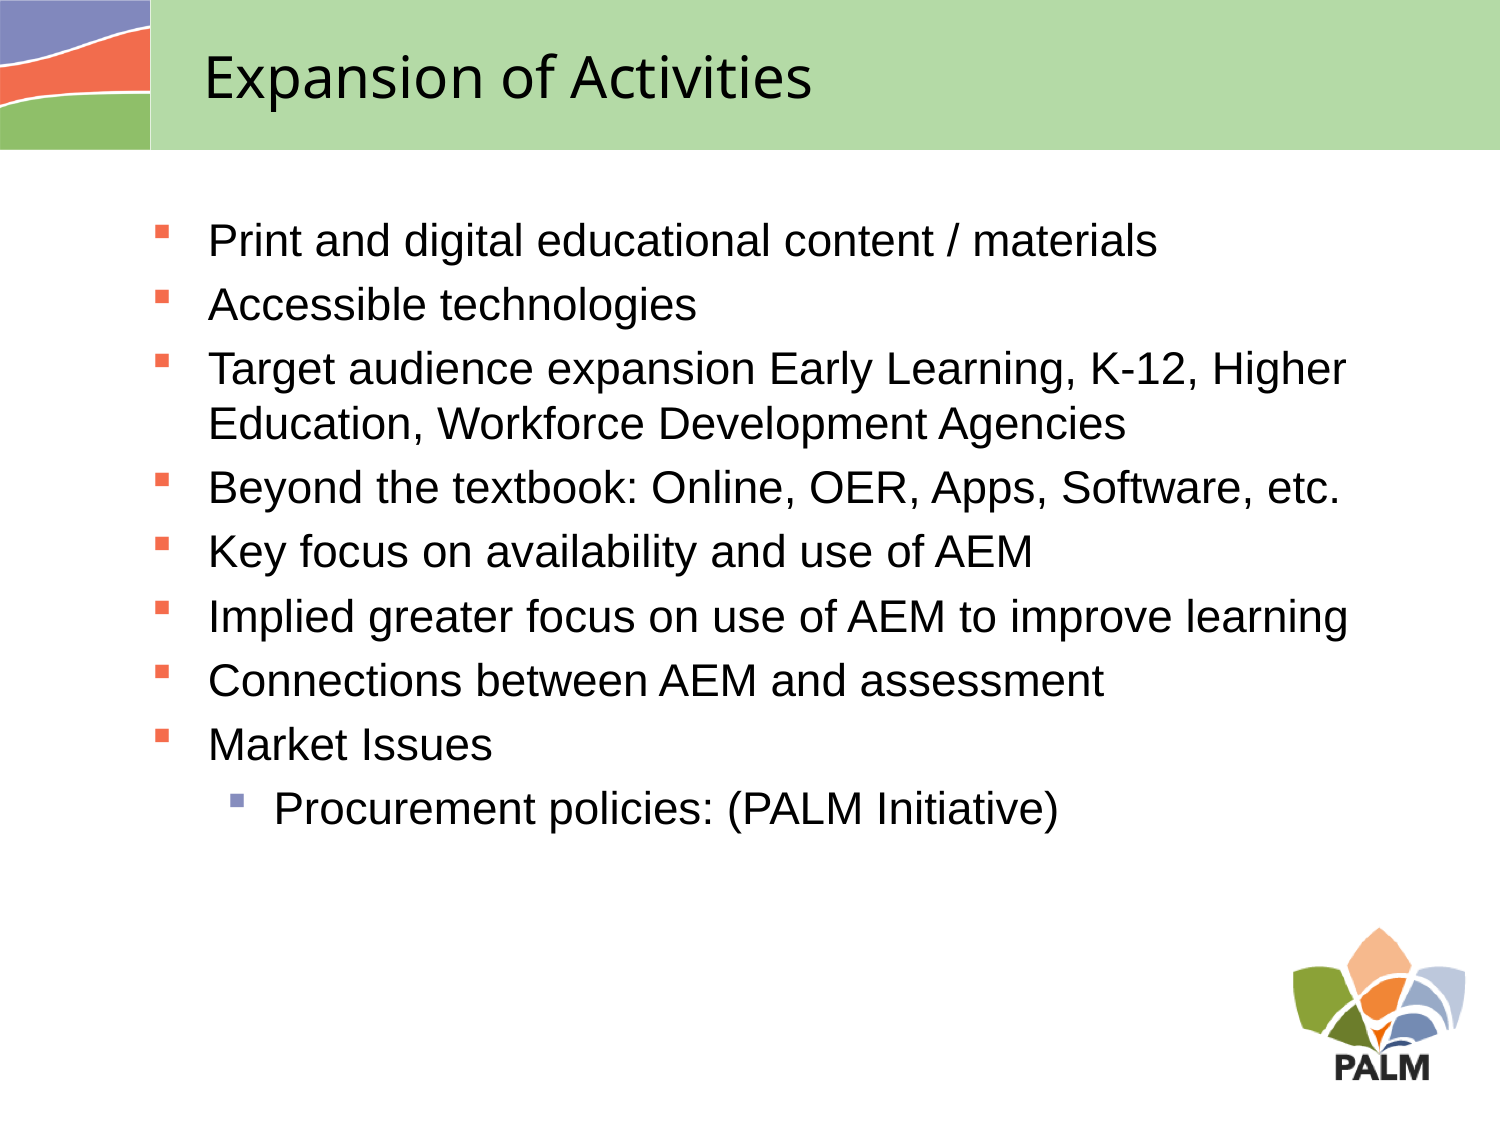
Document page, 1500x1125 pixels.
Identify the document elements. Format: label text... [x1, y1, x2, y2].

picture [1284, 914, 1473, 1092]
picture [0, 0, 150, 150]
list Print and digital educational content / materials Accessible technologies Target audience expansion Early Learning, K-12, Higher Education, Workforce Development Agencies Beyond the textbook: Online, OER, Apps, Software, etc. Key focus on availability and use of AEM Implied greater focus on use of AEM to improve learning Connections between AEM and assessment Market Issues Procurement policies: (PALM Initiative) [136, 202, 1375, 1004]
title Expansion of Activities [150, 0, 1500, 151]
